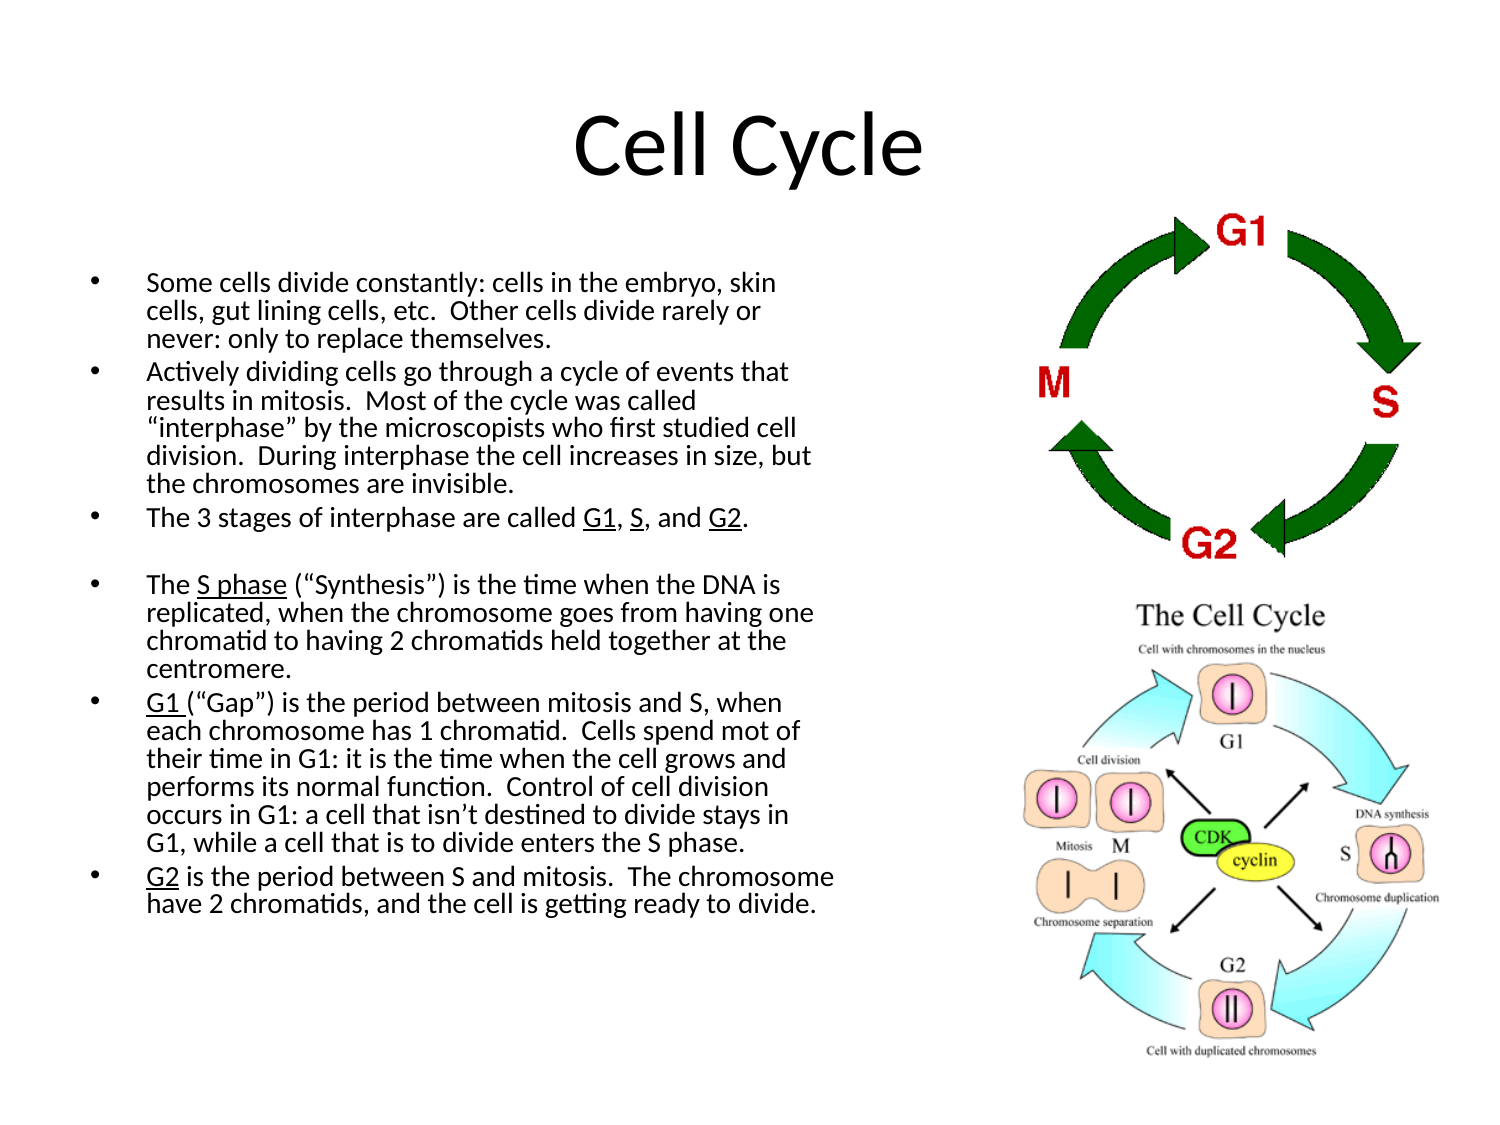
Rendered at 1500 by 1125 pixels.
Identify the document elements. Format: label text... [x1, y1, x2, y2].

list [1012, 587, 1451, 1067]
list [1024, 174, 1463, 634]
title Cell Cycle [74, 44, 1426, 233]
list Some cells divide constantly: cells in the embryo, skin cells, gut lining cells, etc. Other cells divide rarely or never: only to replace themselves. Actively dividing cells go through a cycle of events that results in mitosis. Most of the cycle was called “interphase” by the microscopists who first studied cell division. During interphase the cell increases in size, but the chromosomes are invisible. The 3 stages of interphase are called G1, S, and G2. The S phase (“Synthesis”) is the time when the DNA is replicated, when the chromosome goes from having one chromatid to having 2 chromatids held together at the centromere. G1 (“Gap”) is the period between mitosis and S, when each chromosome has 1 chromatid. Cells spend mot of their time in G1: it is the time when the cell grows and performs its normal function. Control of cell division occurs in G1: a cell that isn’t destined to divide stays in G1, while a cell that is to divide enters the S phase. G2 is the period between S and mitosis. The chromosome have 2 chromatids, and the cell is getting ready to divide. [74, 262, 851, 1076]
